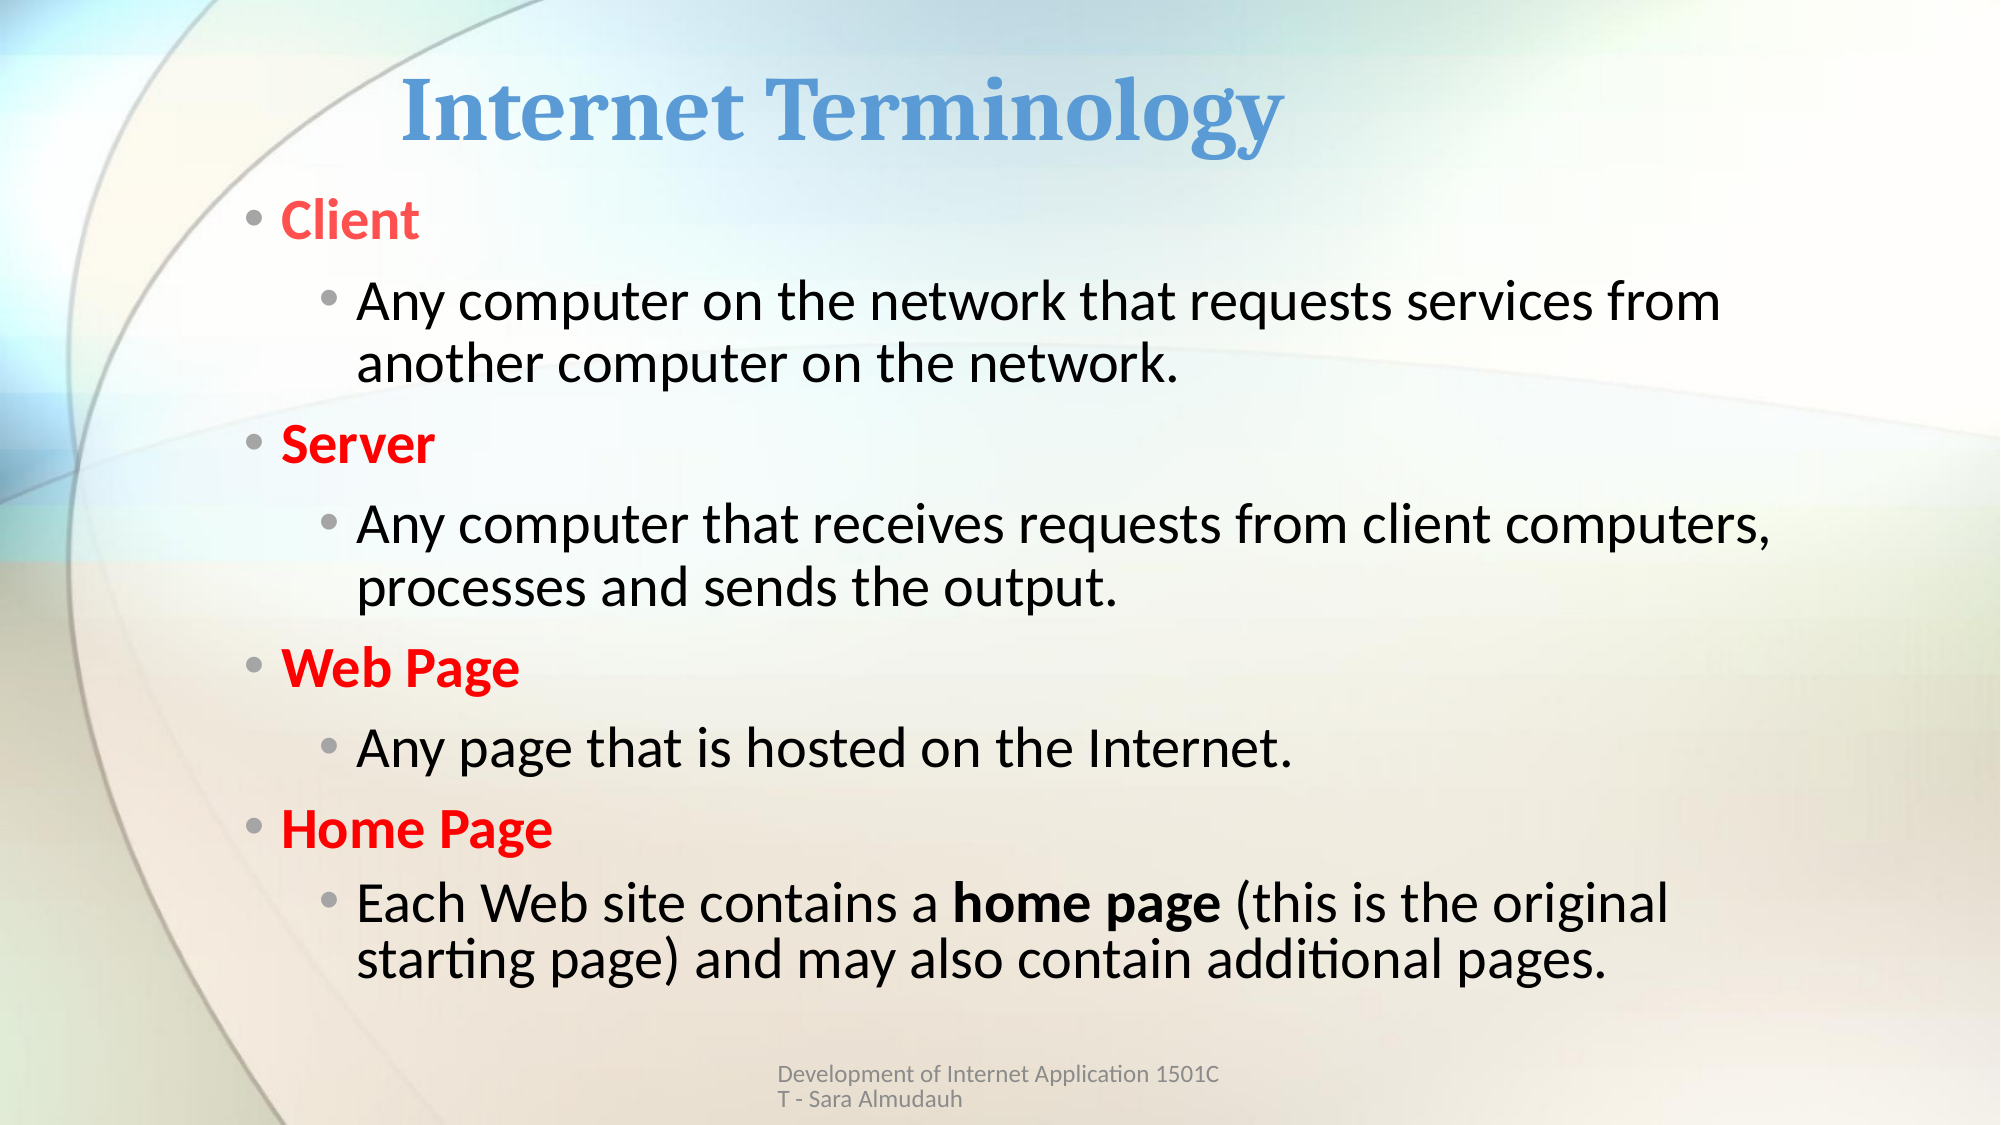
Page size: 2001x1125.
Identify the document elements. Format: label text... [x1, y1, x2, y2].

title Internet Terminology [385, 24, 1867, 182]
picture [0, 0, 2001, 1125]
footer Development of Internet Application 1501CT - Sara Almudauh [762, 1042, 1238, 1103]
list Client Any computer on the network that requests services from another computer on the network. Server Any computer that receives requests from client computers, processes and sends the output. Web Page Any page that is hosted on the Internet. Home Page Each Web site contains a home page (this is the original starting page) and may also contain additional pages. [228, 181, 1835, 1021]
